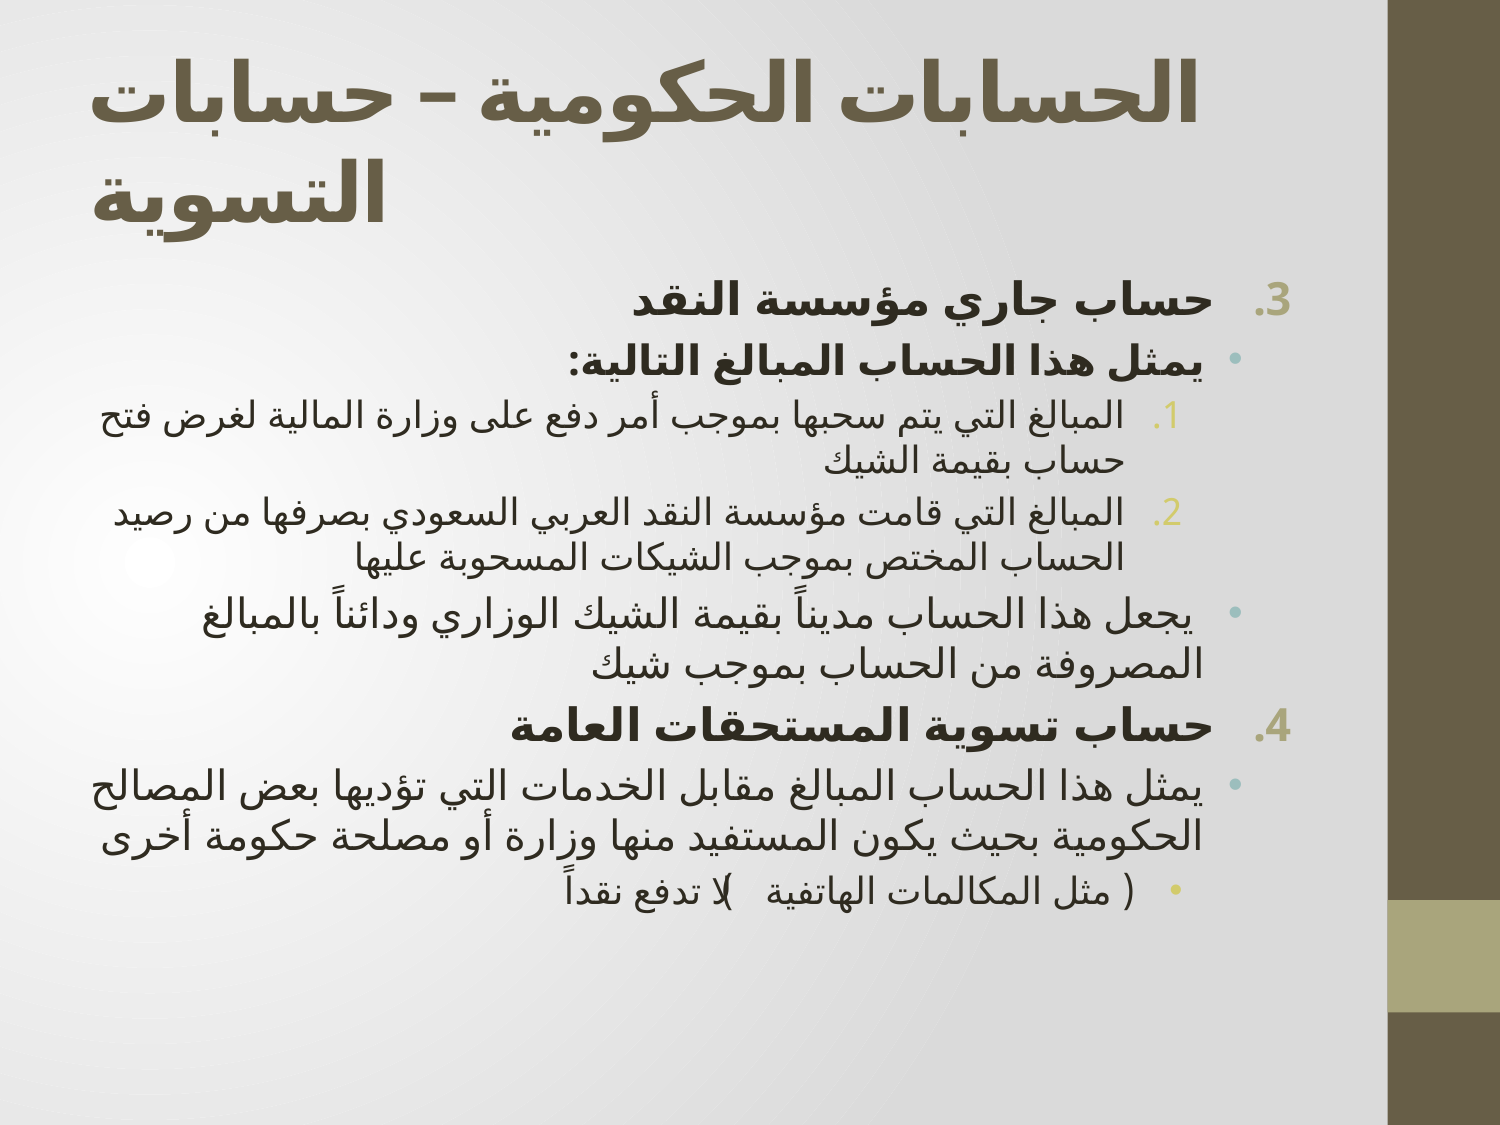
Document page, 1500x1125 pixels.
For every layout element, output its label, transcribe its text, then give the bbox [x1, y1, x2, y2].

title الحسابات الحكومية – حسابات التسوية [75, 45, 1325, 233]
list حساب جاري مؤسسة النقد يمثل هذا الحساب المبالغ التالية: المبالغ التي يتم سحبها بموجب أمر دفع على وزارة المالية لغرض فتح حساب بقيمة الشيك المبالغ التي قامت مؤسسة النقد العربي السعودي بصرفها من رصيد الحساب المختص بموجب الشيكات المسحوبة عليها يجعل هذا الحساب مديناً بقيمة الشيك الوزاري ودائناً بالمبالغ المصروفة من الحساب بموجب شيك حساب تسوية المستحقات العامة يمثل هذا الحساب المبالغ مقابل الخدمات التي تؤديها بعض المصالح الحكومية بحيث يكون المستفيد منها وزارة أو مصلحة حكومة أخرى ( مثل المكالمات الهاتفية ) لا تدفع نقداً [75, 262, 1325, 1050]
